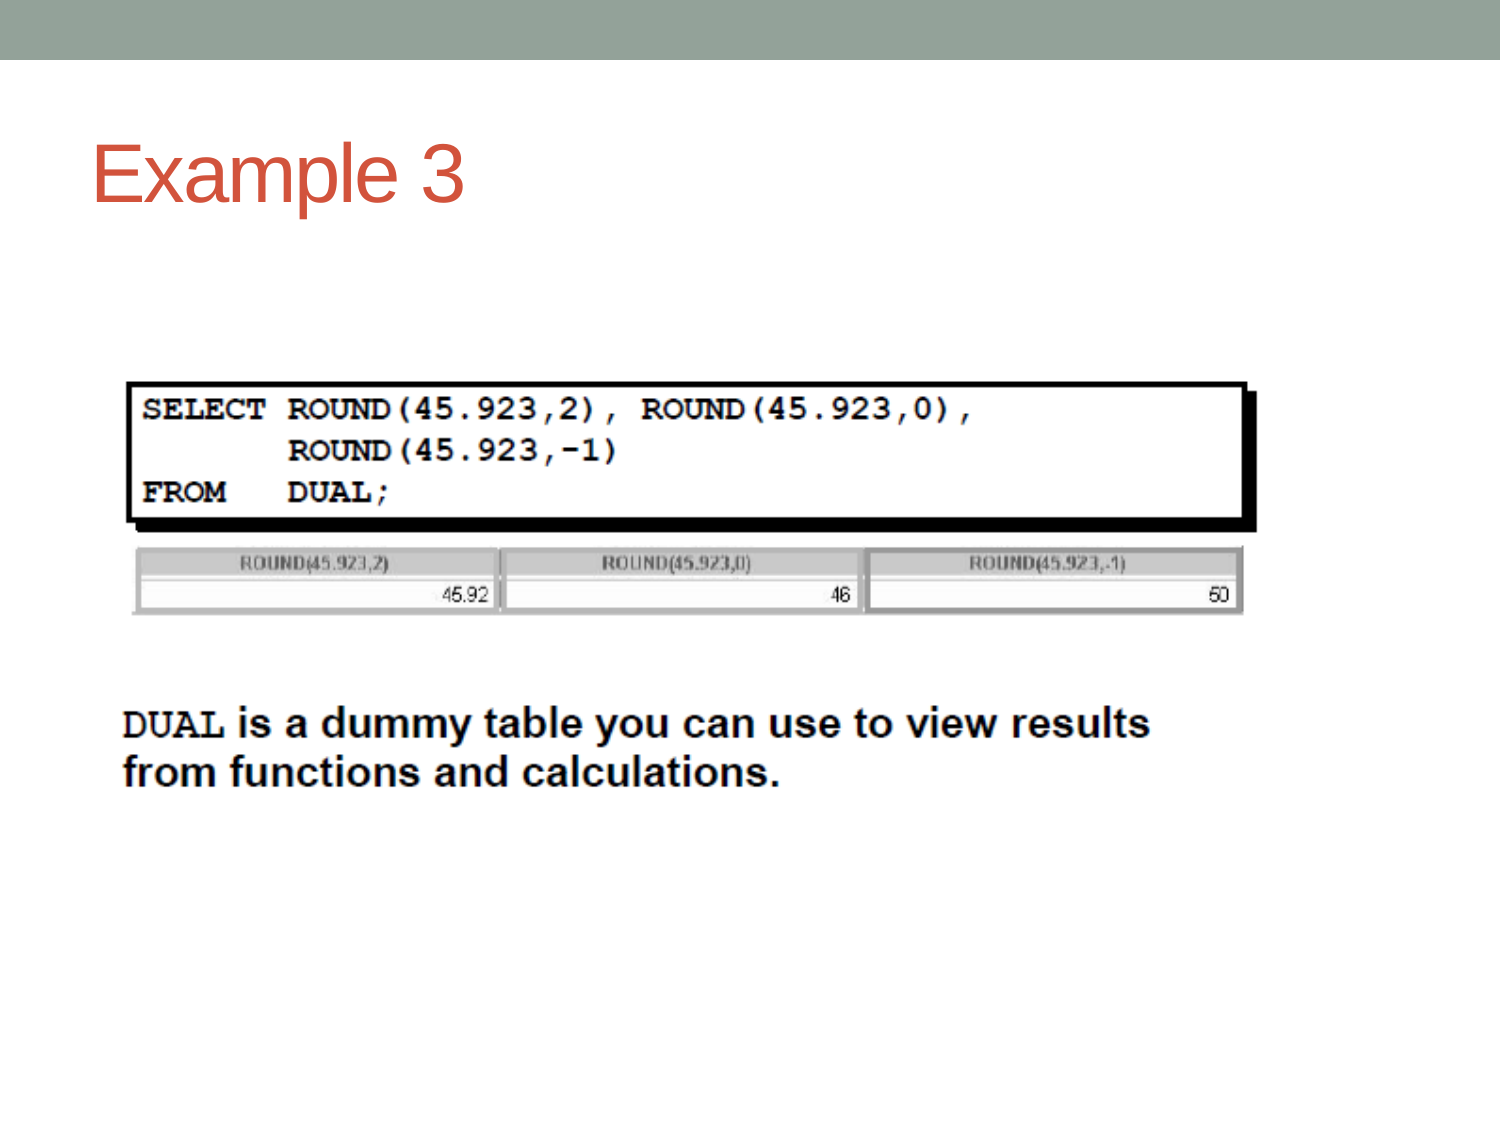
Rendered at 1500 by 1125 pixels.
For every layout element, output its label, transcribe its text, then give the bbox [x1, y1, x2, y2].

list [48, 299, 1322, 951]
title Example 3 [75, 87, 1425, 250]
